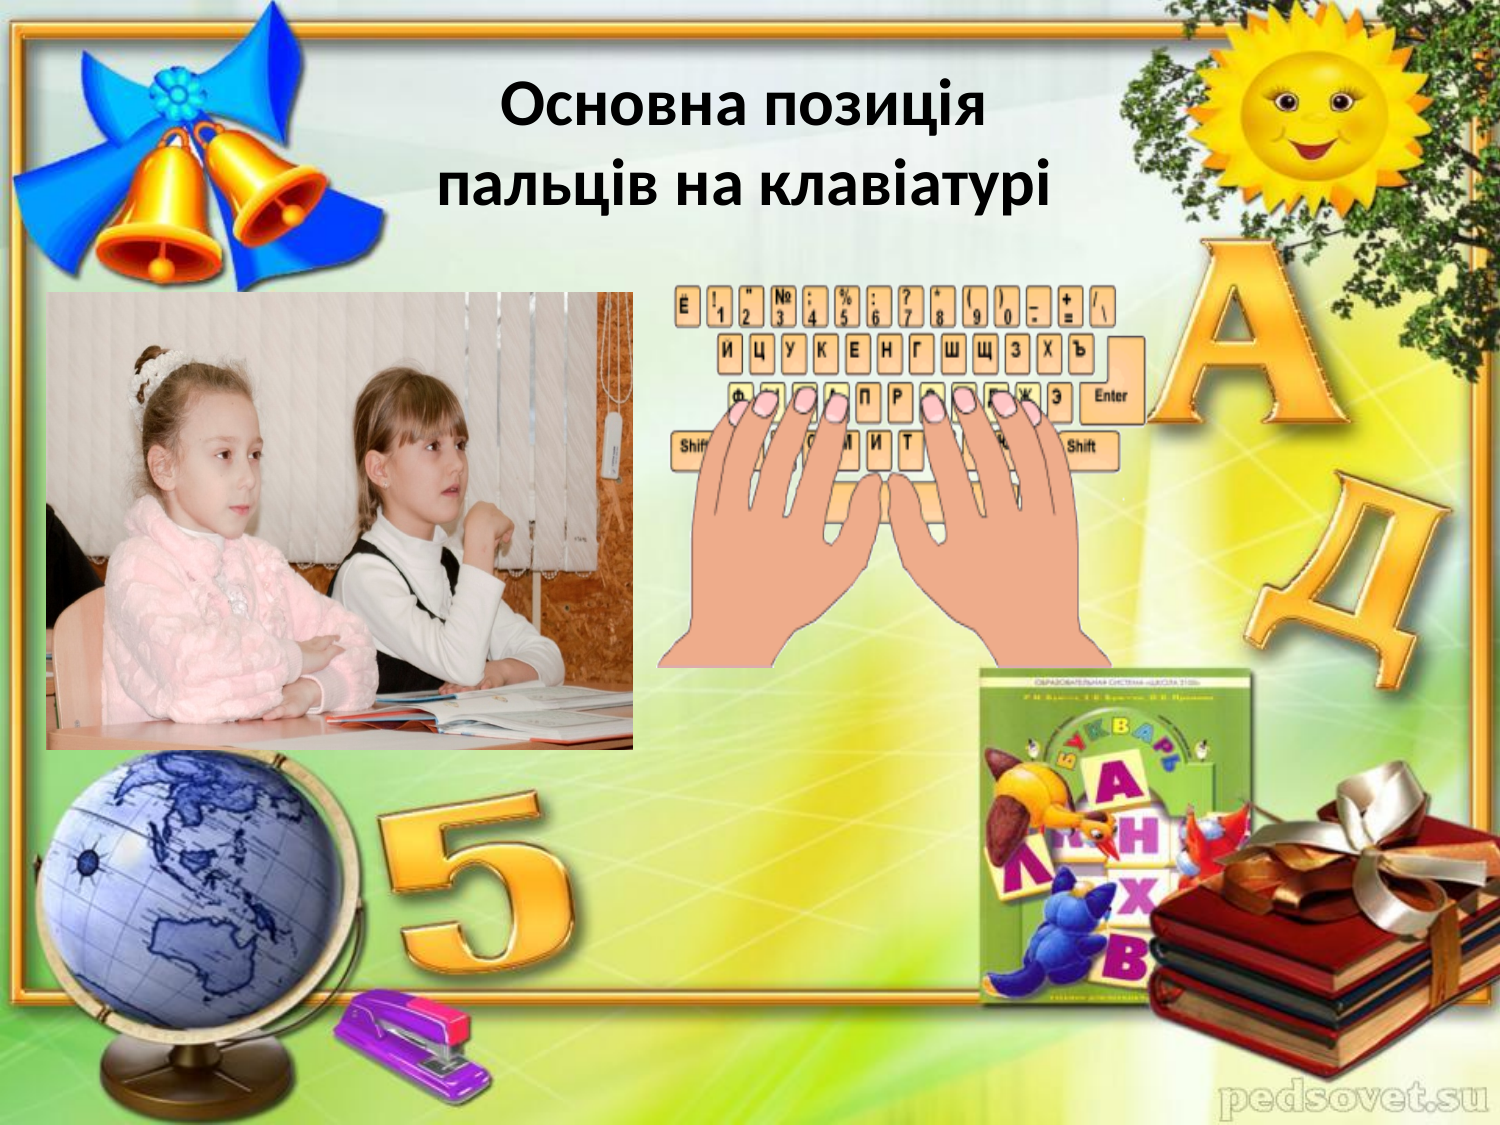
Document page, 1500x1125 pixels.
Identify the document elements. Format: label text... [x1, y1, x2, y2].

title Основна позиція пальців на клавіатурі [374, 44, 1114, 233]
picture [0, 0, 1500, 1125]
